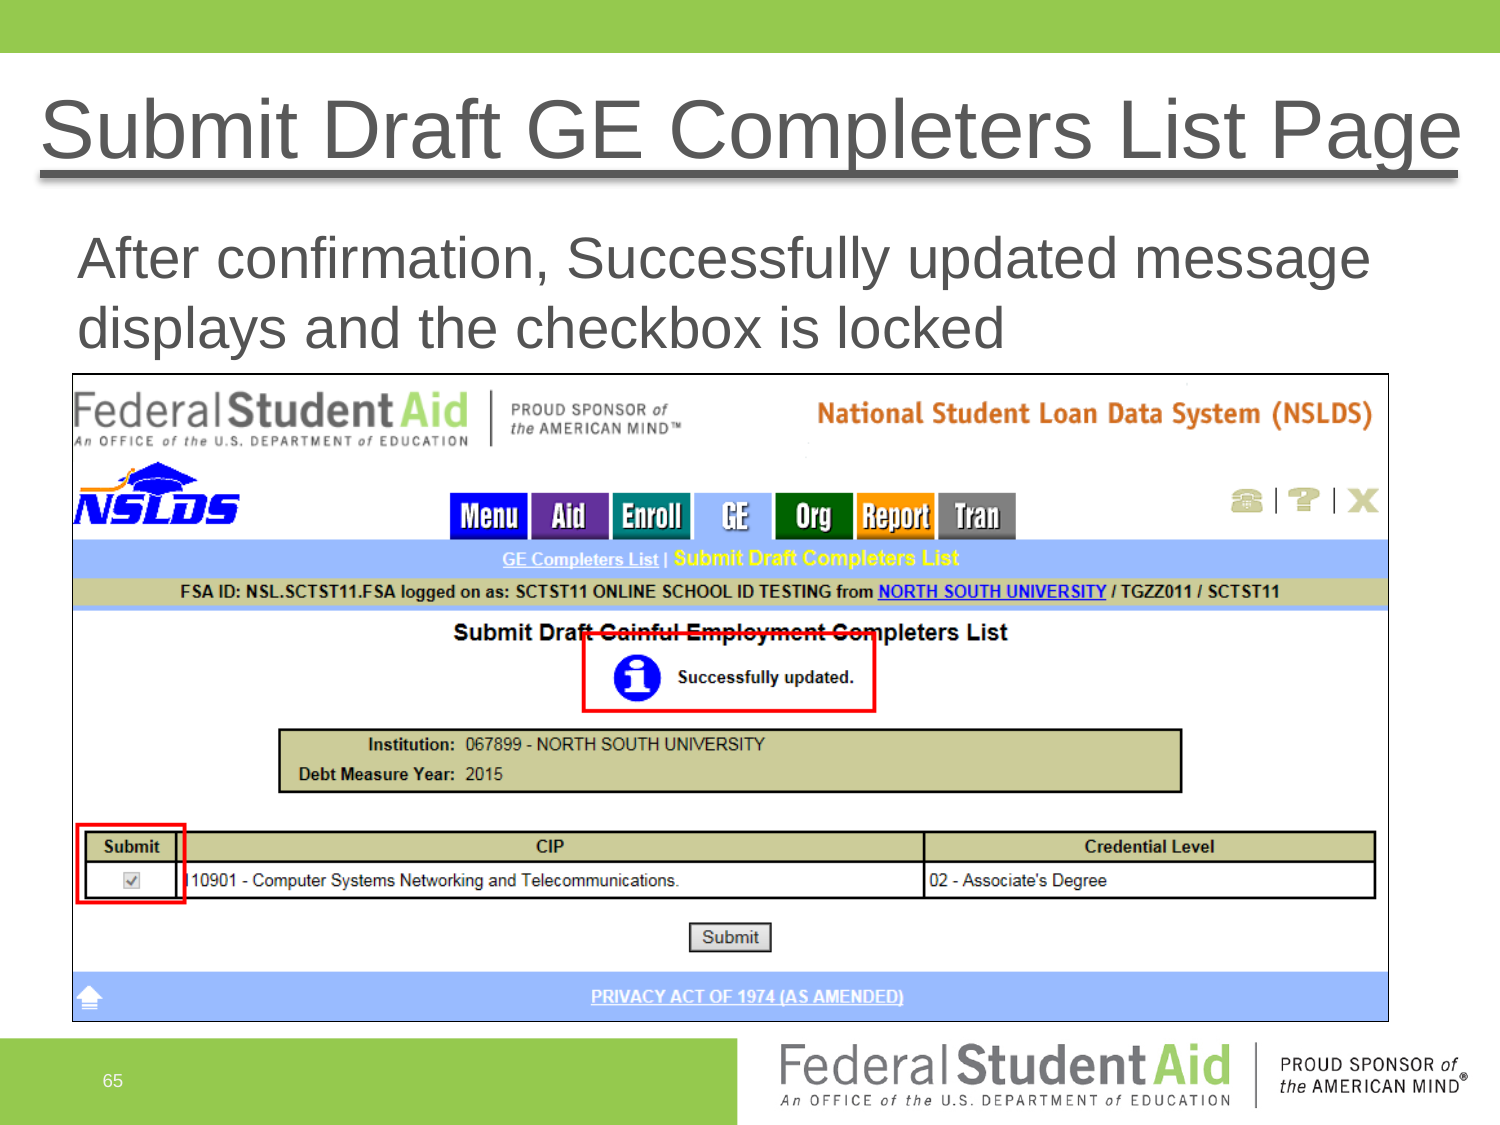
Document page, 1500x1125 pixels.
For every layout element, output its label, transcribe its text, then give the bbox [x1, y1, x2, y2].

list After confirmation, Successfully updated message displays and the checkbox is locked [62, 212, 1438, 955]
picture [73, 374, 1488, 1125]
title Submit Draft GE Completers List Page [24, 67, 1488, 175]
slide_number 65 [87, 1050, 438, 1110]
